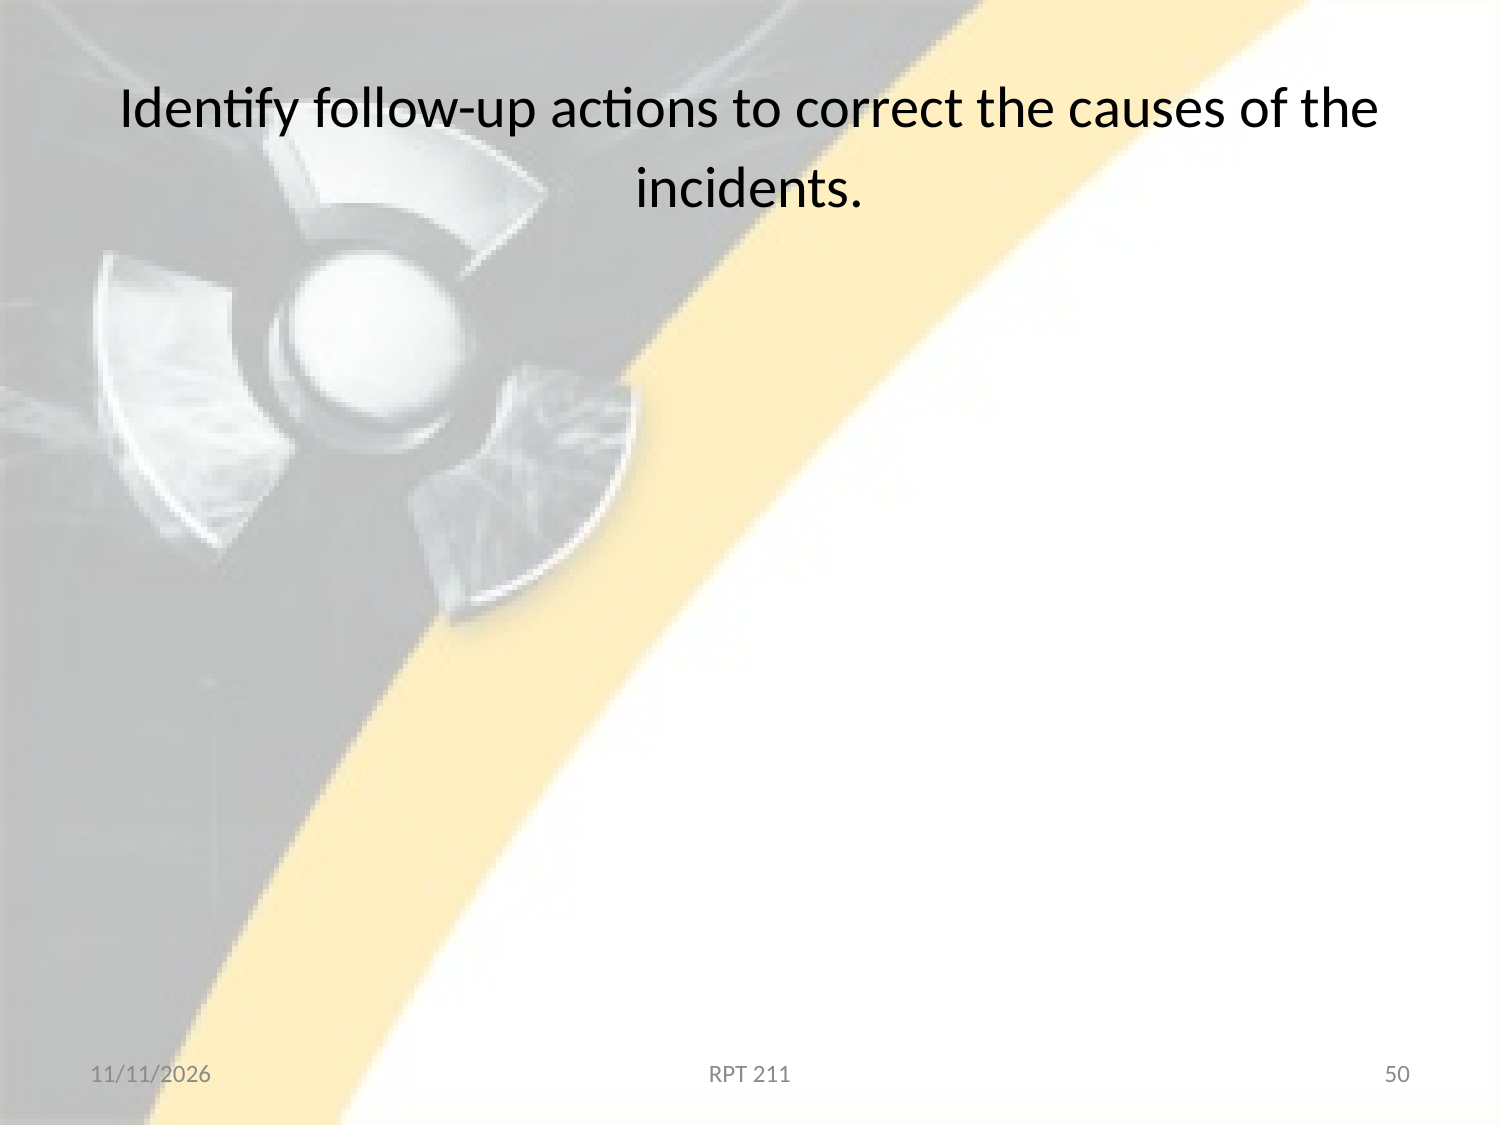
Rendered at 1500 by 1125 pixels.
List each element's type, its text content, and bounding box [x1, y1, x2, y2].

slide_number 50 [1074, 1042, 1425, 1103]
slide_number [75, 1042, 425, 1103]
title Identify follow-up actions to correct the causes of the incidents. [75, 45, 1425, 233]
footer RPT 211 [512, 1042, 988, 1103]
